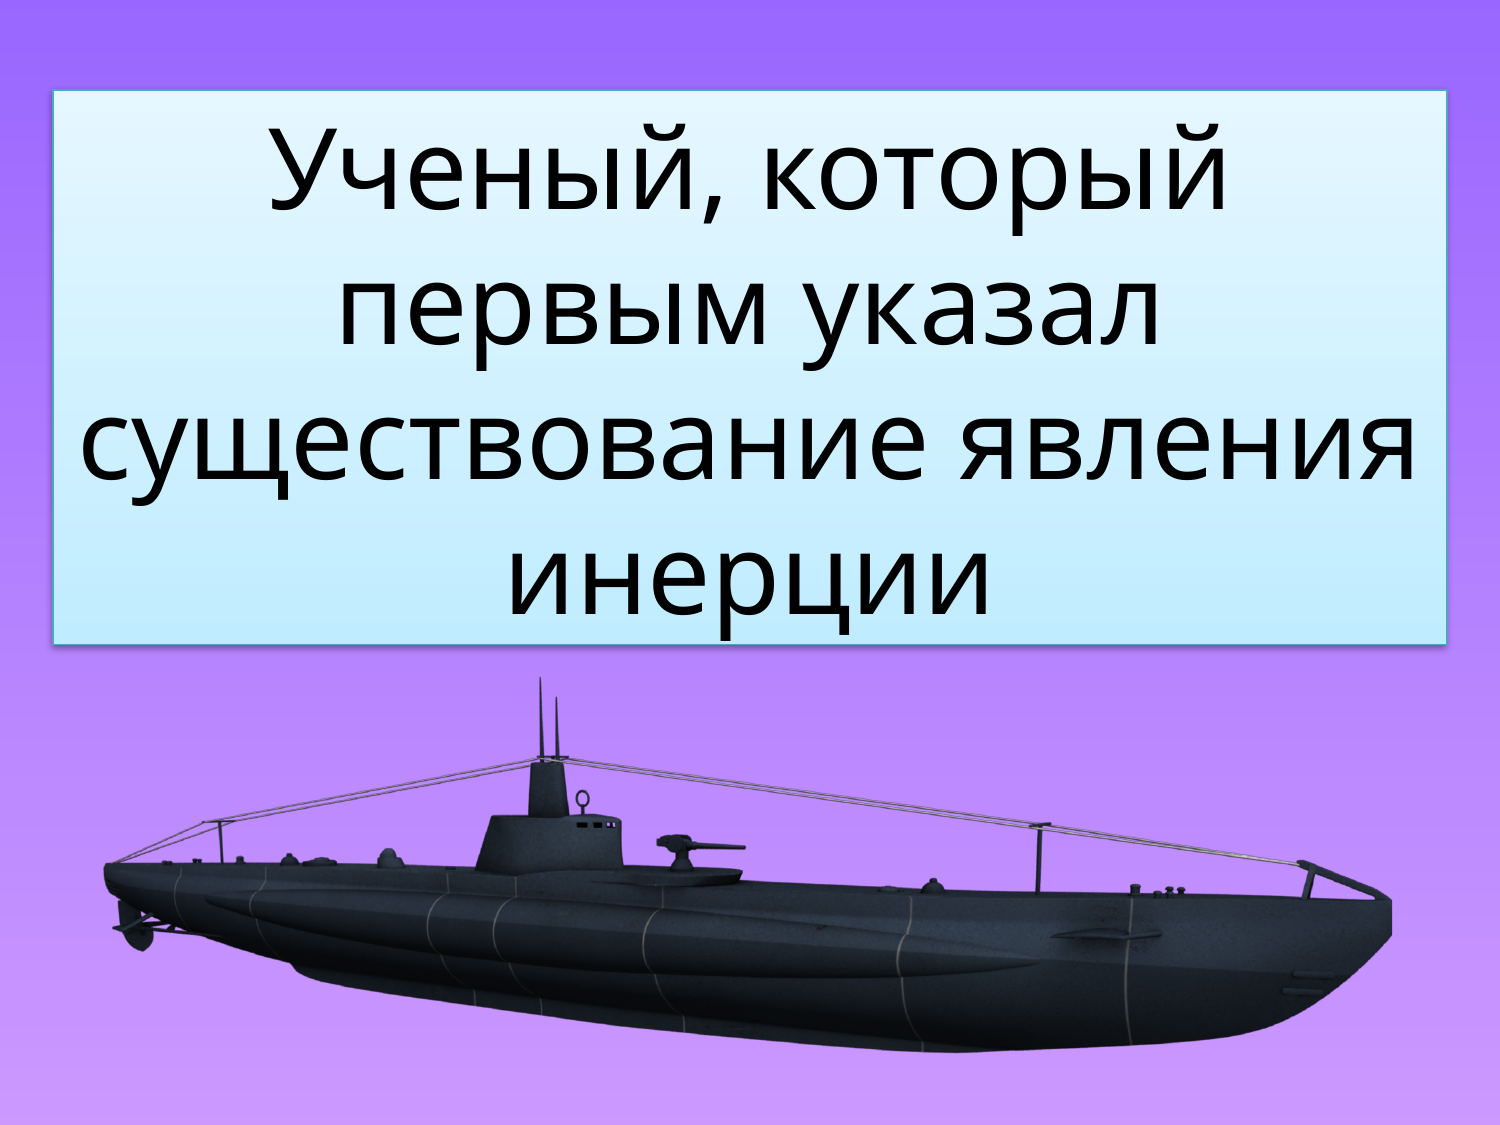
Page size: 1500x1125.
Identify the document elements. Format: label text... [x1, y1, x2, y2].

picture [100, 656, 1393, 1080]
text_box Ученый, который первым указал существование явления инерции [52, 89, 1448, 645]
